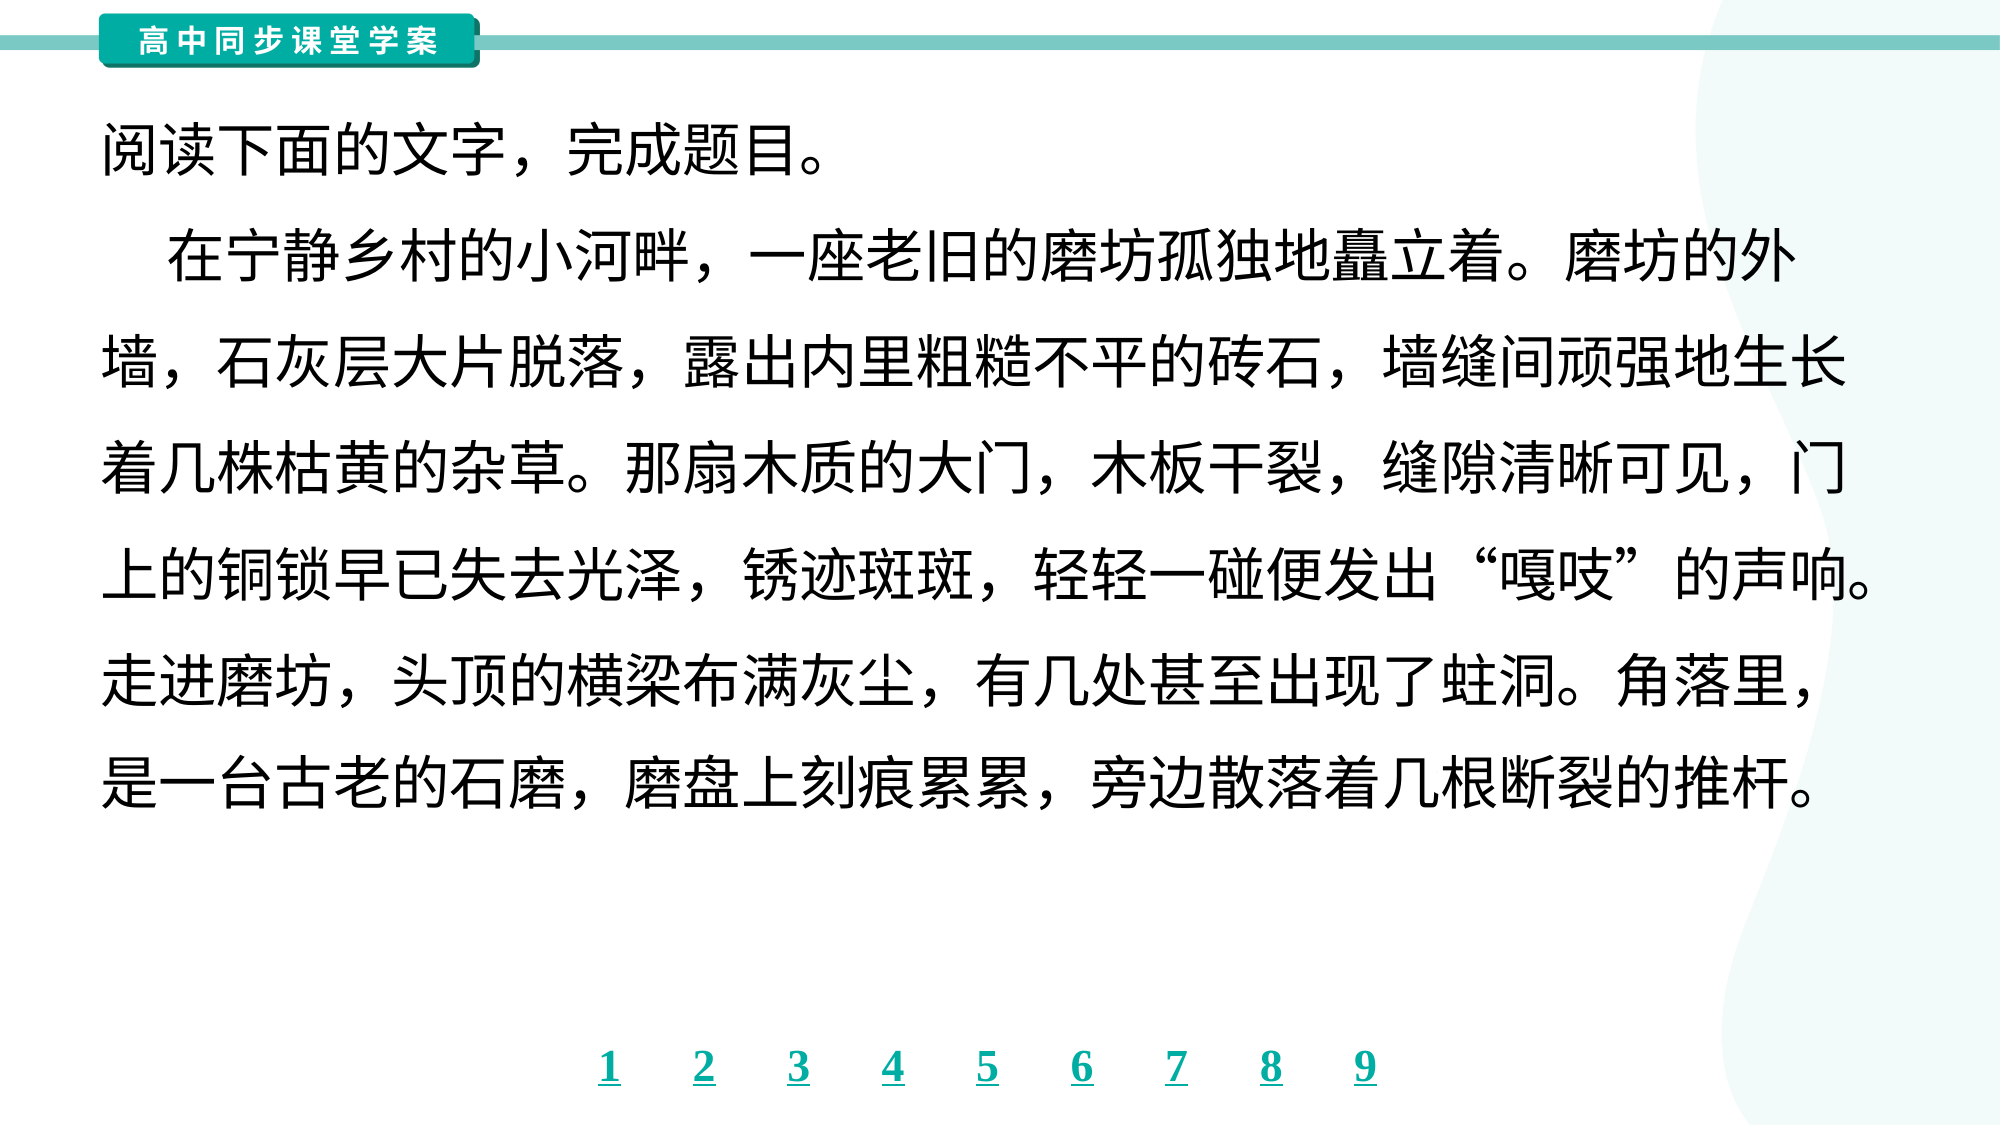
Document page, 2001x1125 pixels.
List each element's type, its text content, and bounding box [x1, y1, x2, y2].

picture [0, 0, 2000, 1125]
text_box 阅读下面的文字，完成题目。 在宁静乡村的小河畔，一座老旧的磨坊孤独地矗立着。磨坊的外 墙，石灰层大片脱落，露出内里粗糙不平的砖石，墙缝间顽强地生长 着几株枯黄的杂草。那扇木质的大门，木板干裂，缝隙清晰可见，门 上的铜锁早已失去光泽，锈迹斑斑，轻轻一碰便发出“嘎吱”的声响。 走进磨坊，头顶的横梁布满灰尘，有几处甚至出现了蛀洞。角落里， 是一台古老的石磨，磨盘上刻痕累累，旁边散落着几根断裂的推杆。 [100, 76, 1899, 805]
